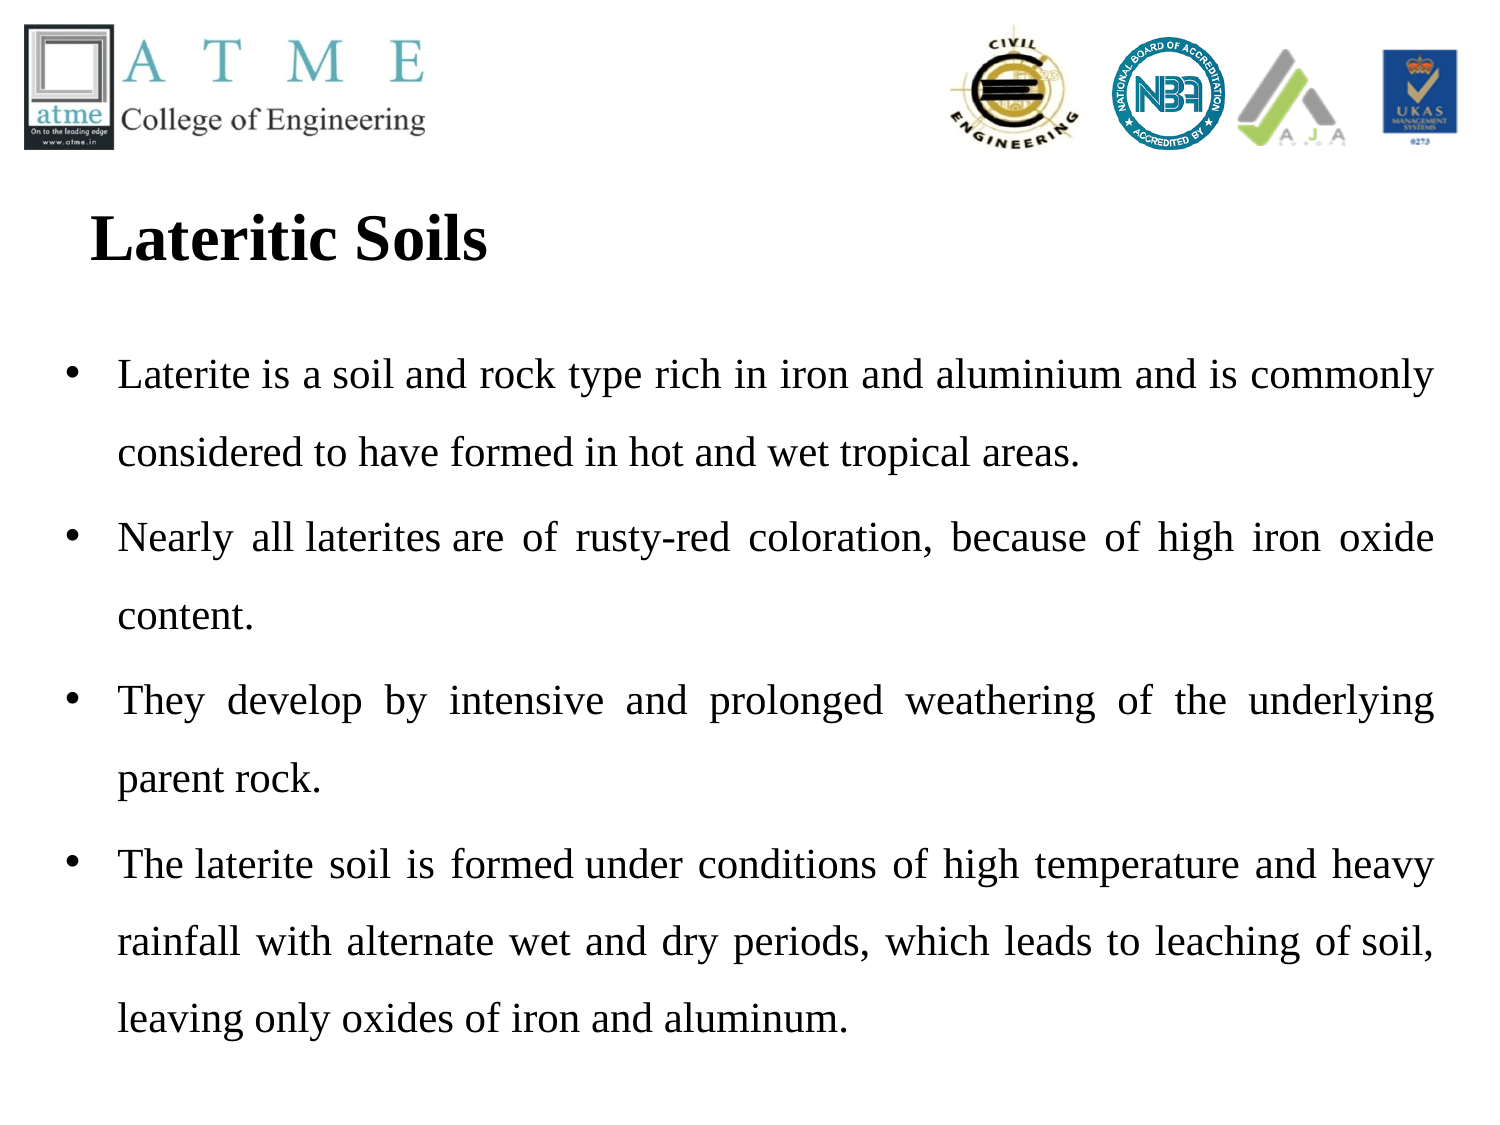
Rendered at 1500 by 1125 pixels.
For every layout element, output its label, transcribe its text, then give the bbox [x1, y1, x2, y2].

picture [1179, 37, 1225, 79]
picture [1112, 37, 1213, 150]
picture [1209, 103, 1218, 120]
picture [1184, 109, 1225, 150]
picture [24, 24, 425, 150]
picture [1237, 49, 1458, 146]
title Lateritic Soils [75, 162, 1425, 305]
list Laterite is a soil and rock type rich in iron and aluminium and is commonly considered to have formed in hot and wet tropical areas. Nearly all laterites are of rusty-red coloration, because of high iron oxide content. They develop by intensive and prolonged weathering of the underlying parent rock. The laterite soil is formed under conditions of high temperature and heavy rainfall with alternate wet and dry periods, which leads to leaching of soil, leaving only oxides of iron and aluminum. [50, 312, 1450, 1063]
picture [950, 24, 1080, 150]
